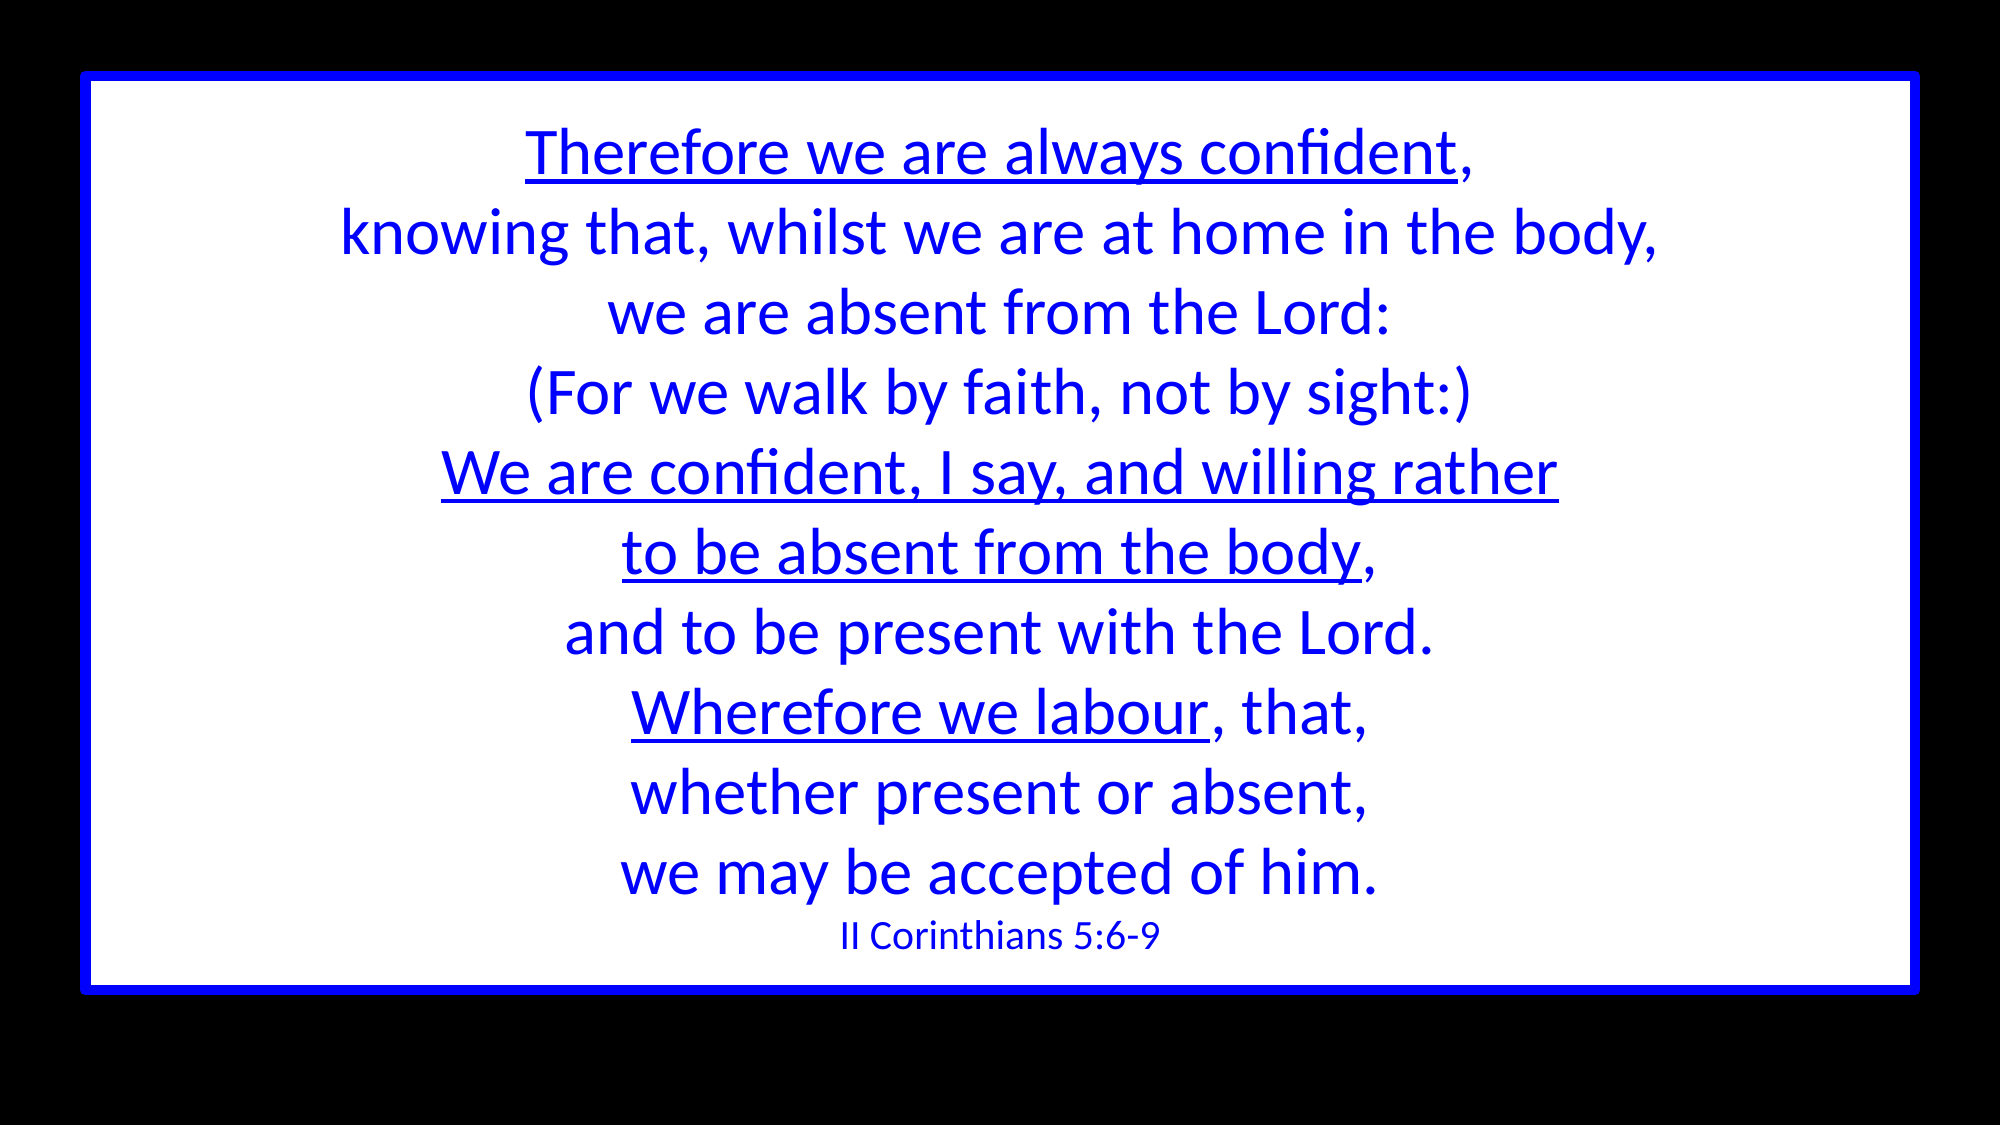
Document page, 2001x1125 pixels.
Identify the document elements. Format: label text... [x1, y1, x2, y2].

text_box Therefore we are always confident, knowing that, whilst we are at home in the body, we are absent from the Lord: (For we walk by faith, not by sight:) We are confident, I say, and willing rather to be absent from the body, and to be present with the Lord. Wherefore we labour, that, whether present or absent, we may be accepted of him. II Corinthians 5:6-9 [85, 75, 1915, 991]
